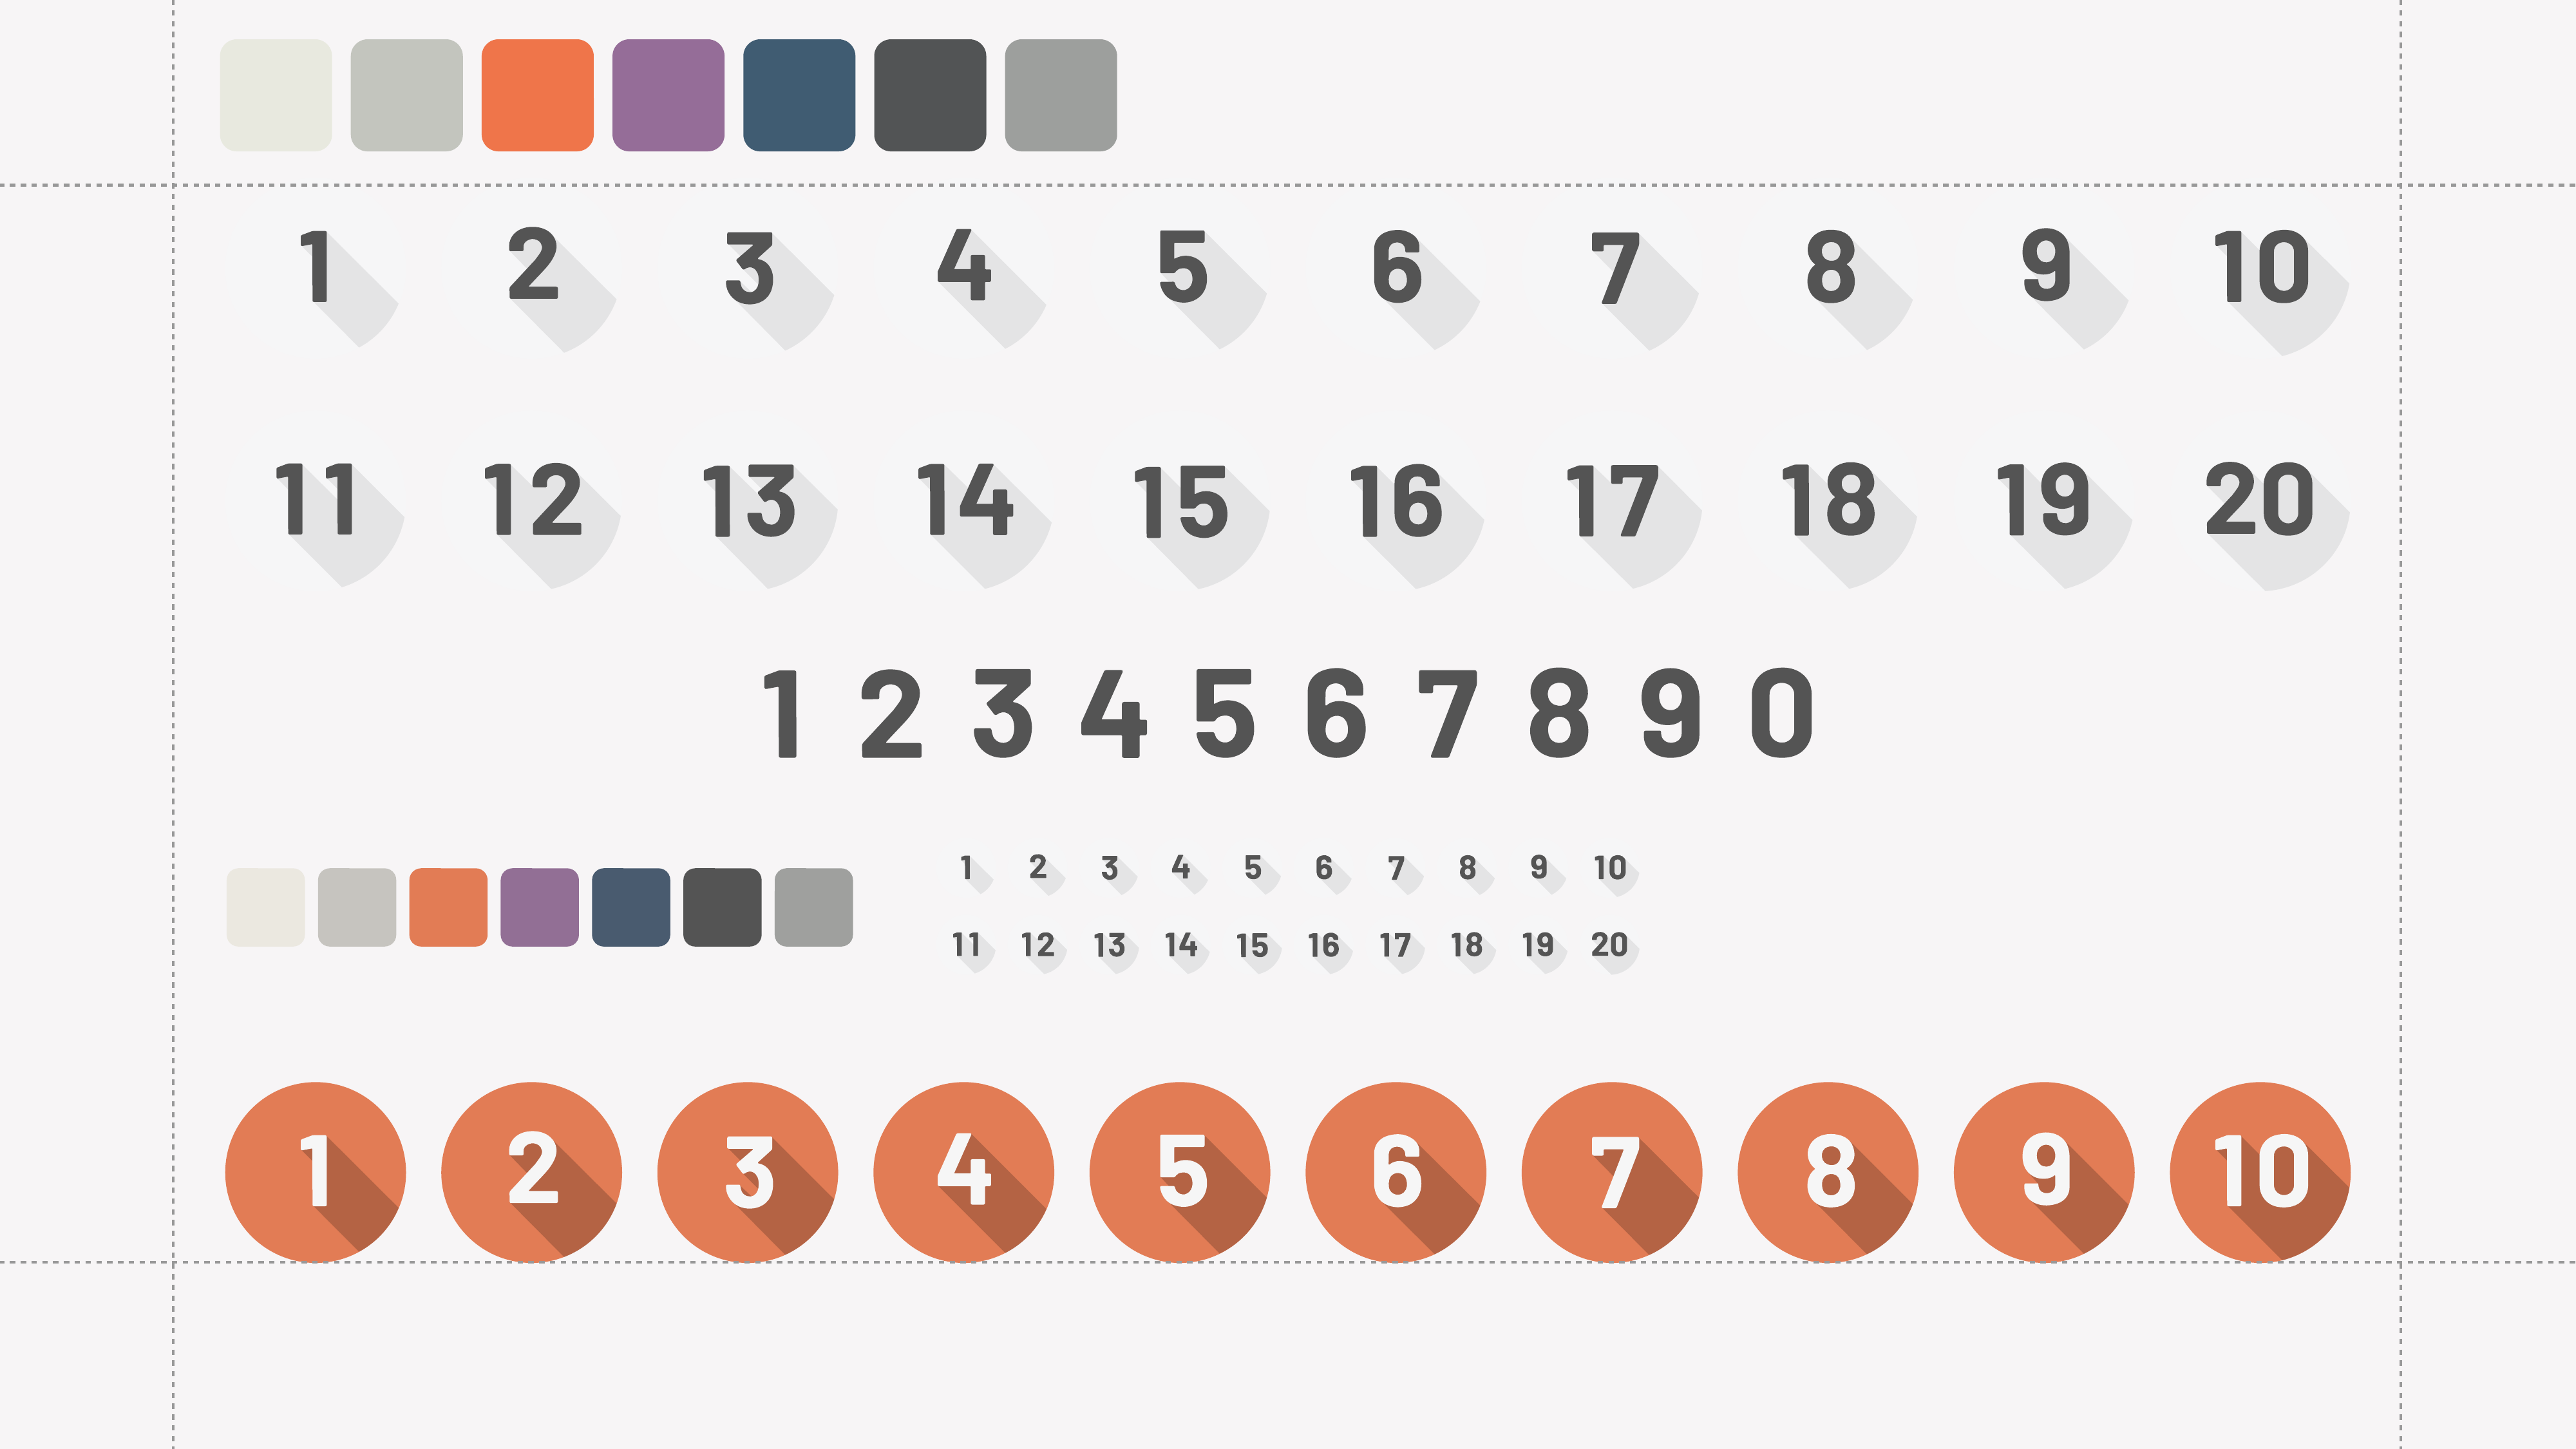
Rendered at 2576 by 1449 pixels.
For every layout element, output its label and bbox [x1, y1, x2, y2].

text_box [220, 39, 1118, 152]
text_box [0, 0, 2576, 1449]
